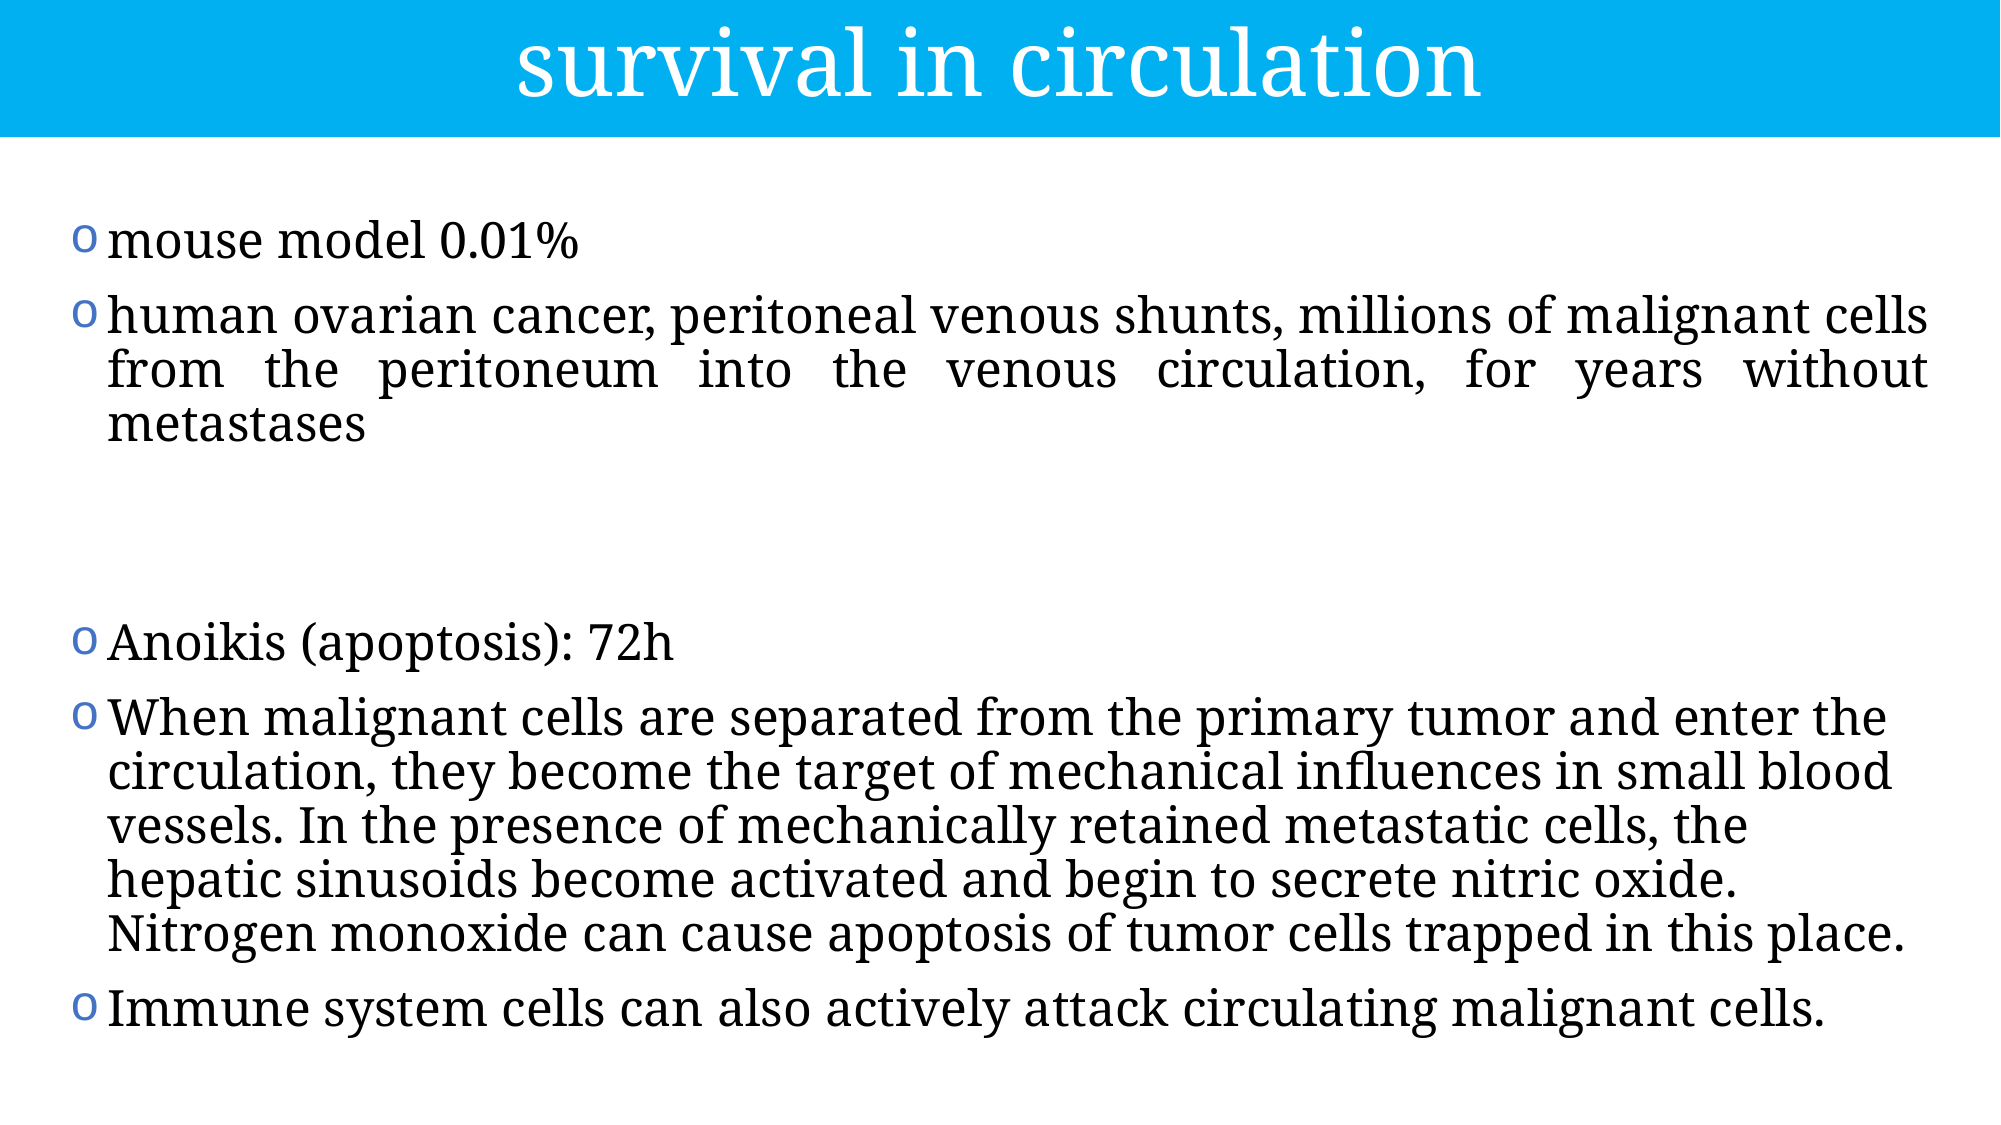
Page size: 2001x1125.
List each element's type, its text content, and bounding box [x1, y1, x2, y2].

text_box Anoikis (apoptosis): 72h When malignant cells are separated from the primary tumor and enter the circulation, they become the target of mechanical influences in small blood vessels. In the presence of mechanically retained metastatic cells, the hepatic sinusoids become activated and begin to secrete nitric oxide. Nitrogen monoxide can cause apoptosis of tumor cells trapped in this place. Immune system cells can also actively attack circulating malignant cells. [54, 609, 1945, 1094]
text_box survival in circulation [0, 0, 2000, 138]
list mouse model 0.01% human ovarian cancer, peritoneal venous shunts, millions of malignant cells from the peritoneum into the venous circulation, for years without metastases [55, 208, 1945, 480]
